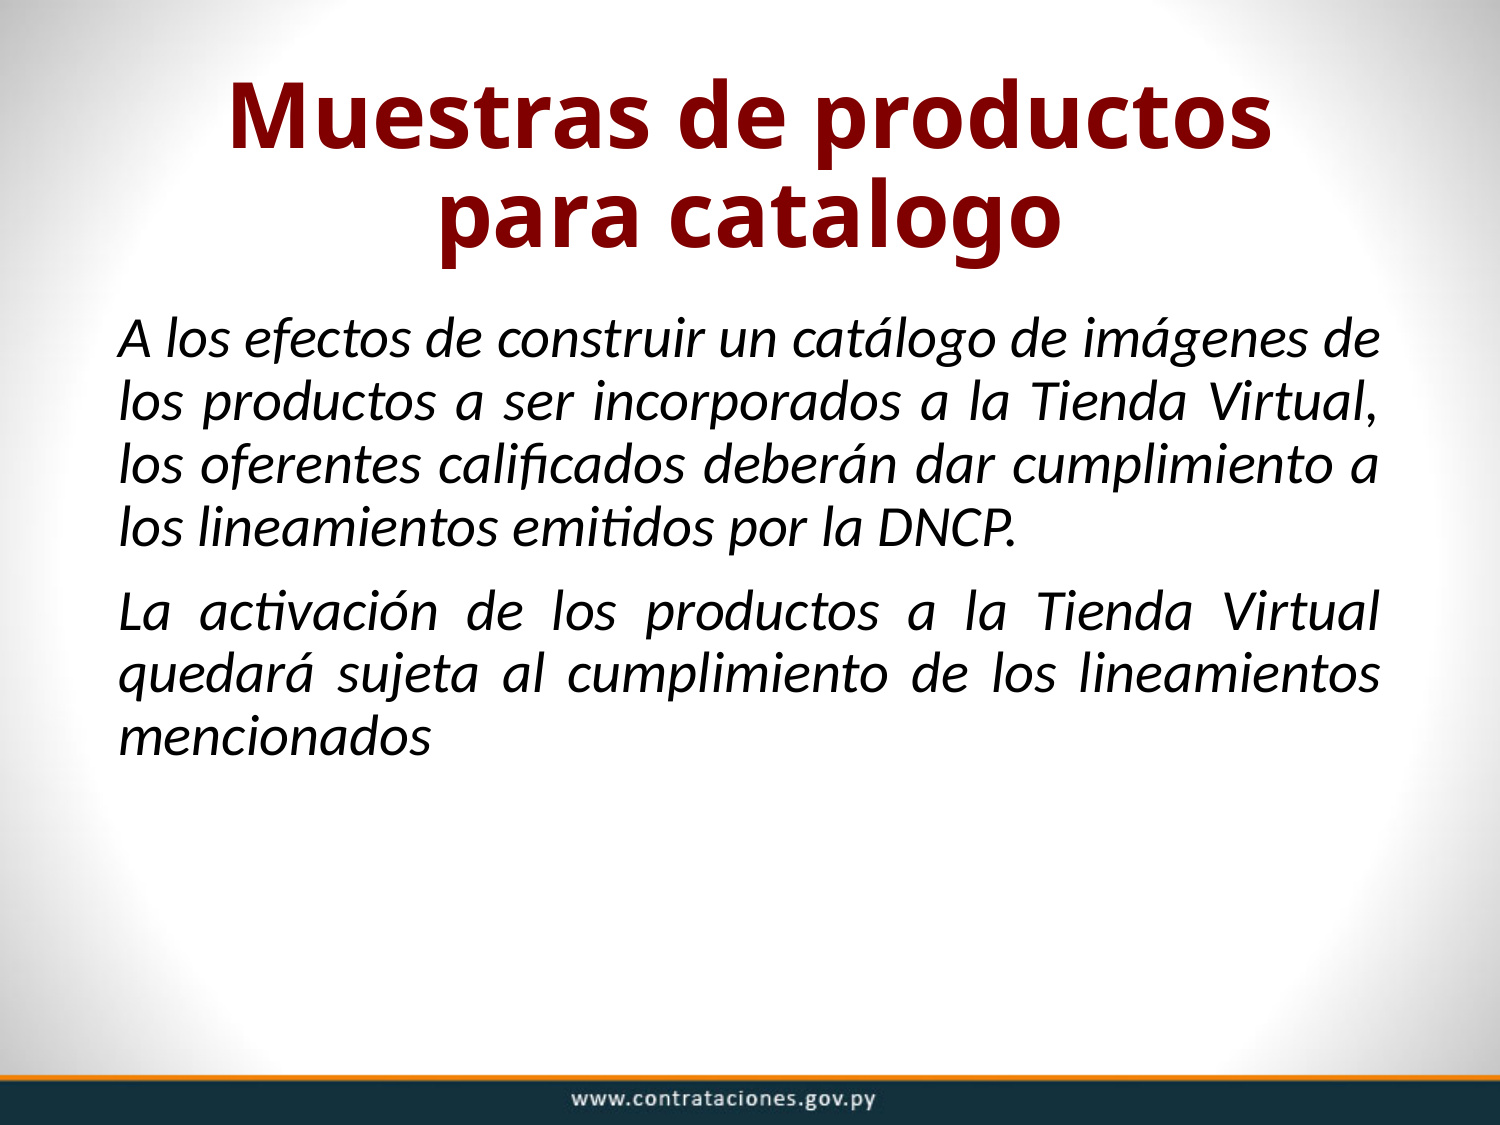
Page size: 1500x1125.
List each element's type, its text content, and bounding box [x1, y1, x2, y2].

list A los efectos de construir un catálogo de imágenes de los productos a ser incorporados a la Tienda Virtual, los oferentes calificados deberán dar cumplimiento a los lineamientos emitidos por la DNCP. La activación de los productos a la Tienda Virtual quedará sujeta al cumplimiento de los lineamientos mencionados [103, 299, 1397, 1014]
picture [0, 0, 1500, 1125]
title Muestras de productos para catalogo [103, 59, 1397, 278]
